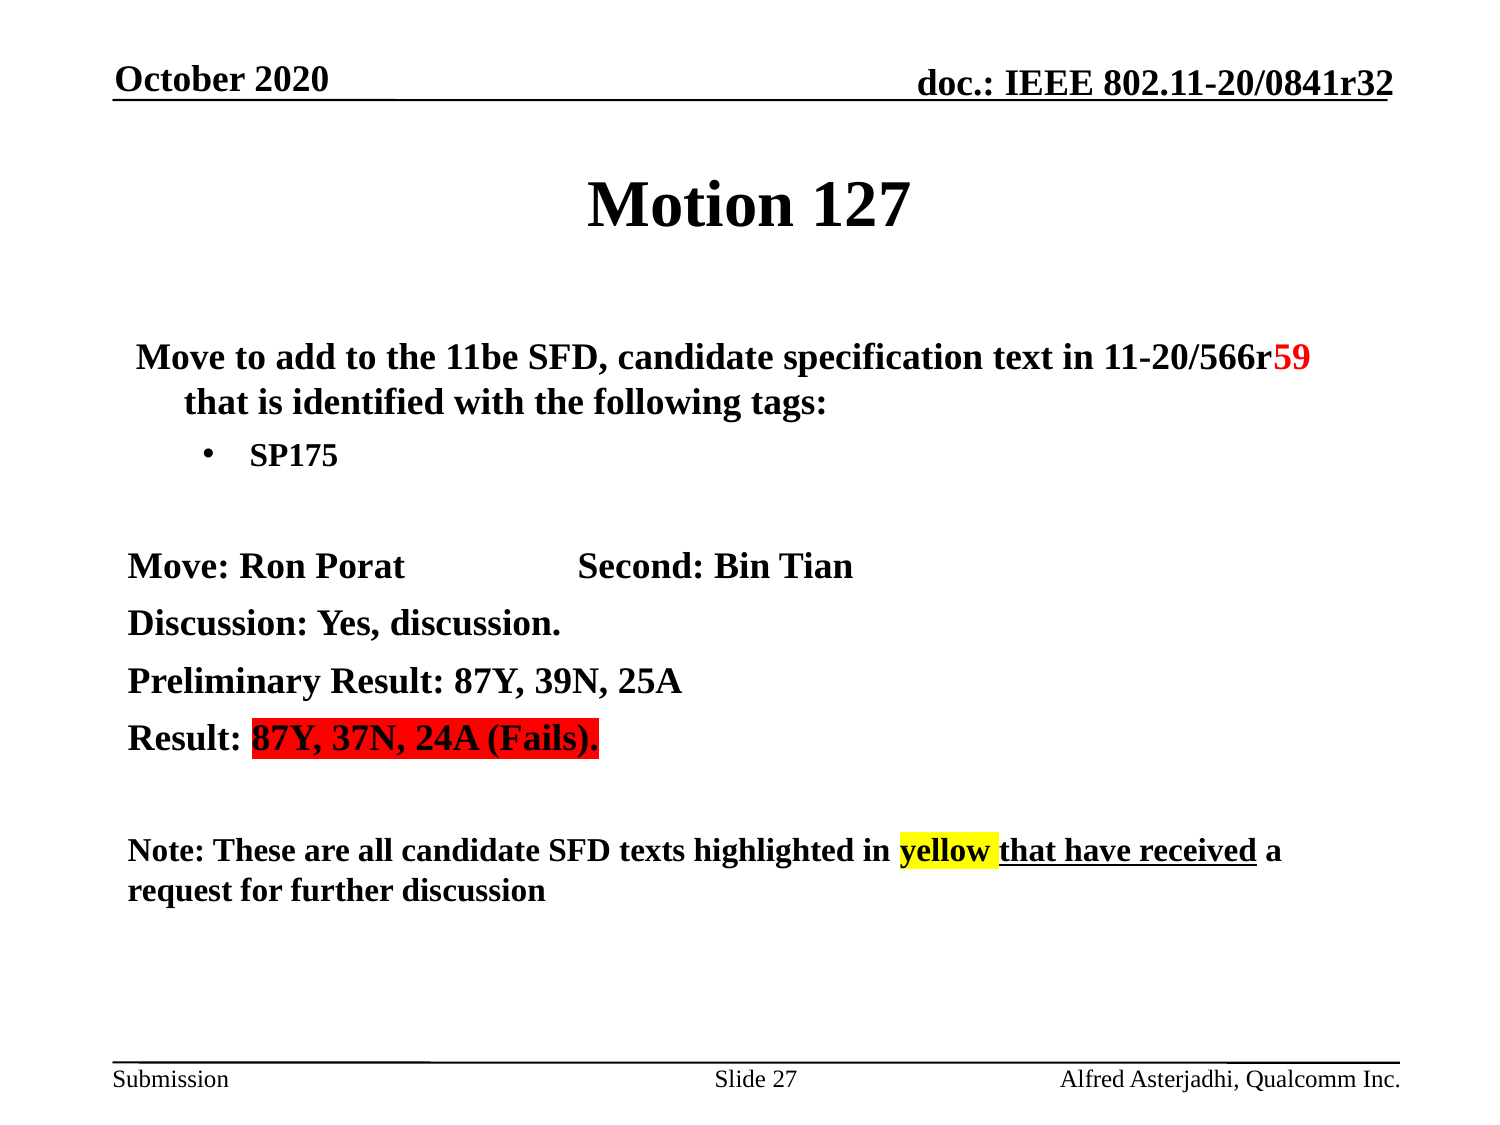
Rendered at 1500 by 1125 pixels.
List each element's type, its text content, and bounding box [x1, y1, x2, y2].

slide_number Slide 27 [712, 1061, 800, 1123]
title Motion 127 [112, 112, 1388, 288]
list Move to add to the 11be SFD, candidate specification text in 11-20/566r59 that is identified with the following tags: SP175 Move: Ron Porat Second: Bin Tian Discussion: Yes, discussion. Preliminary Result: 87Y, 39N, 25A Result: 87Y, 37N, 24A (Fails). Note: These are all candidate SFD texts highlighted in yellow that have received a request for further discussion [112, 324, 1388, 1063]
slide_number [114, 54, 423, 100]
footer Alfred Asterjadhi, Qualcomm Inc. [878, 1061, 1402, 1093]
